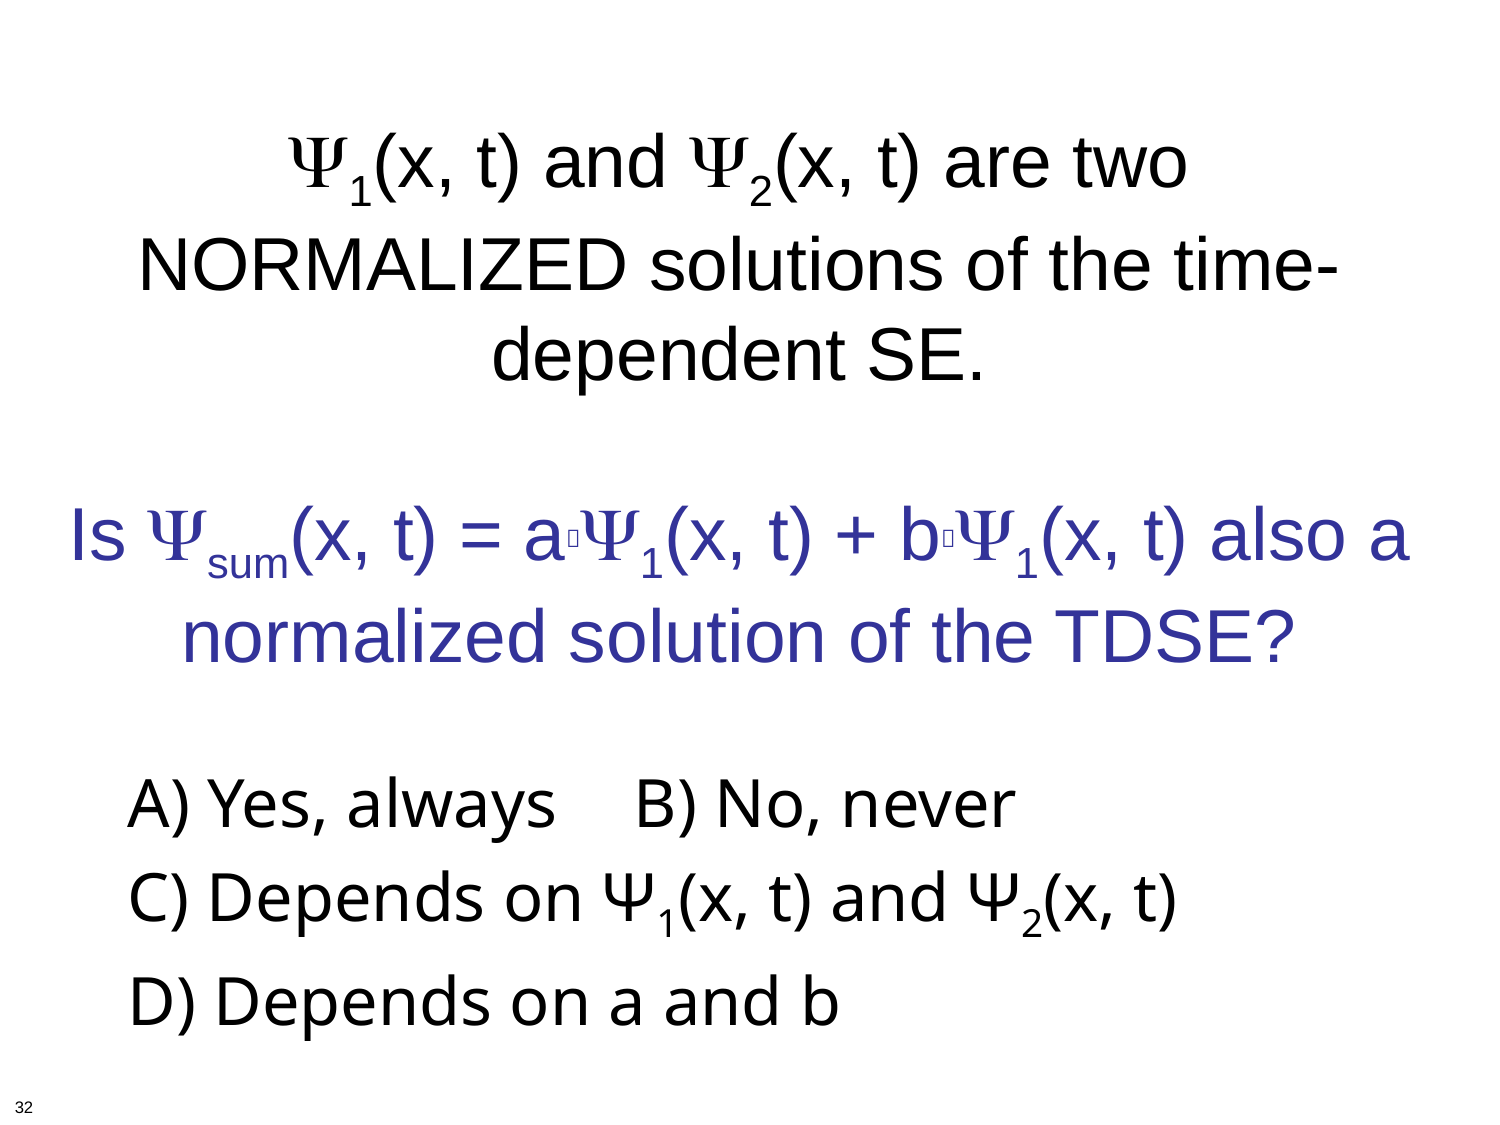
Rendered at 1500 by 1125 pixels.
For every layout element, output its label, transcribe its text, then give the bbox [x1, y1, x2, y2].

list A) Yes, always B) No, never C) Depends on Ψ1(x, t) and Ψ2(x, t) D) Depends on a and b [112, 753, 1388, 1091]
text_box 32 [0, 1089, 50, 1125]
title Ψ1(x, t) and Ψ2(x, t) are two NORMALIZED solutions of the time-dependent SE. Is Ψsum(x, t) = aΨ1(x, t) + bΨ1(x, t) also a normalized solution of the TDSE? [48, 72, 1431, 718]
